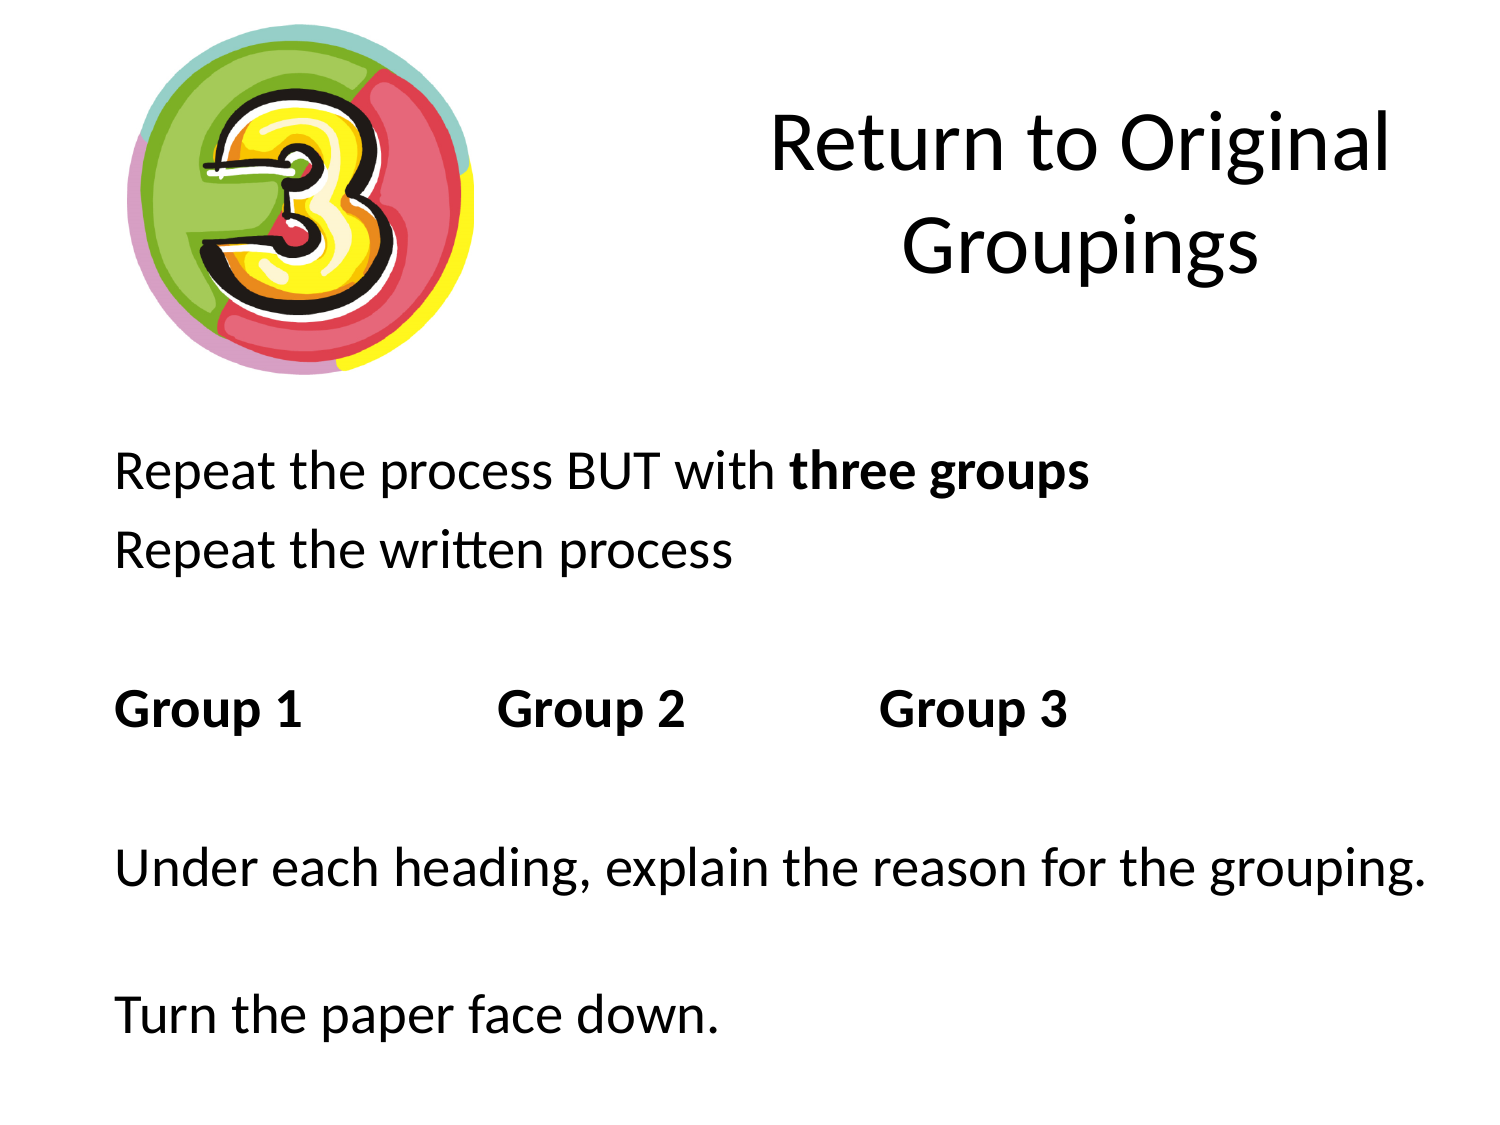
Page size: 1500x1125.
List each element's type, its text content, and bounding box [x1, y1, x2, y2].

picture [124, 24, 474, 376]
title Return to Original Groupings [737, 62, 1425, 313]
list Repeat the process BUT with three groups Repeat the written process Group 1 Group 2 Group 3 Under each heading, explain the reason for the grouping. Turn the paper face down. [99, 425, 1450, 1055]
